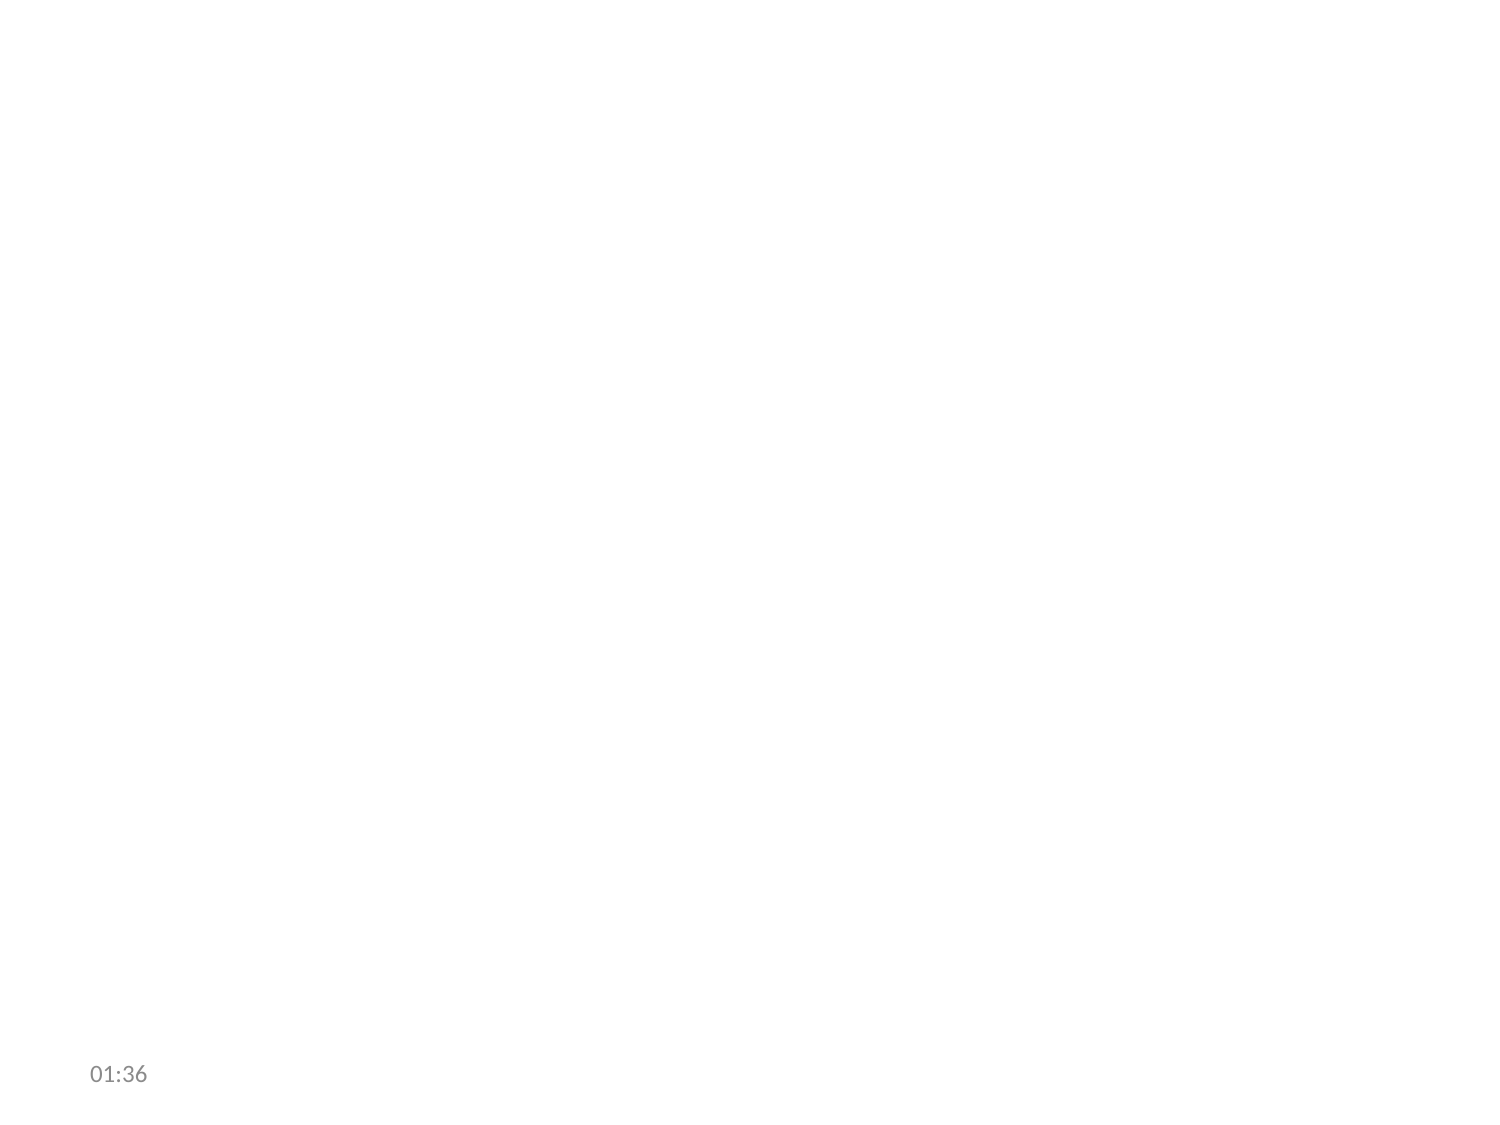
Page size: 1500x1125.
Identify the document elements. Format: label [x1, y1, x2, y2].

slide_number [75, 1042, 425, 1103]
